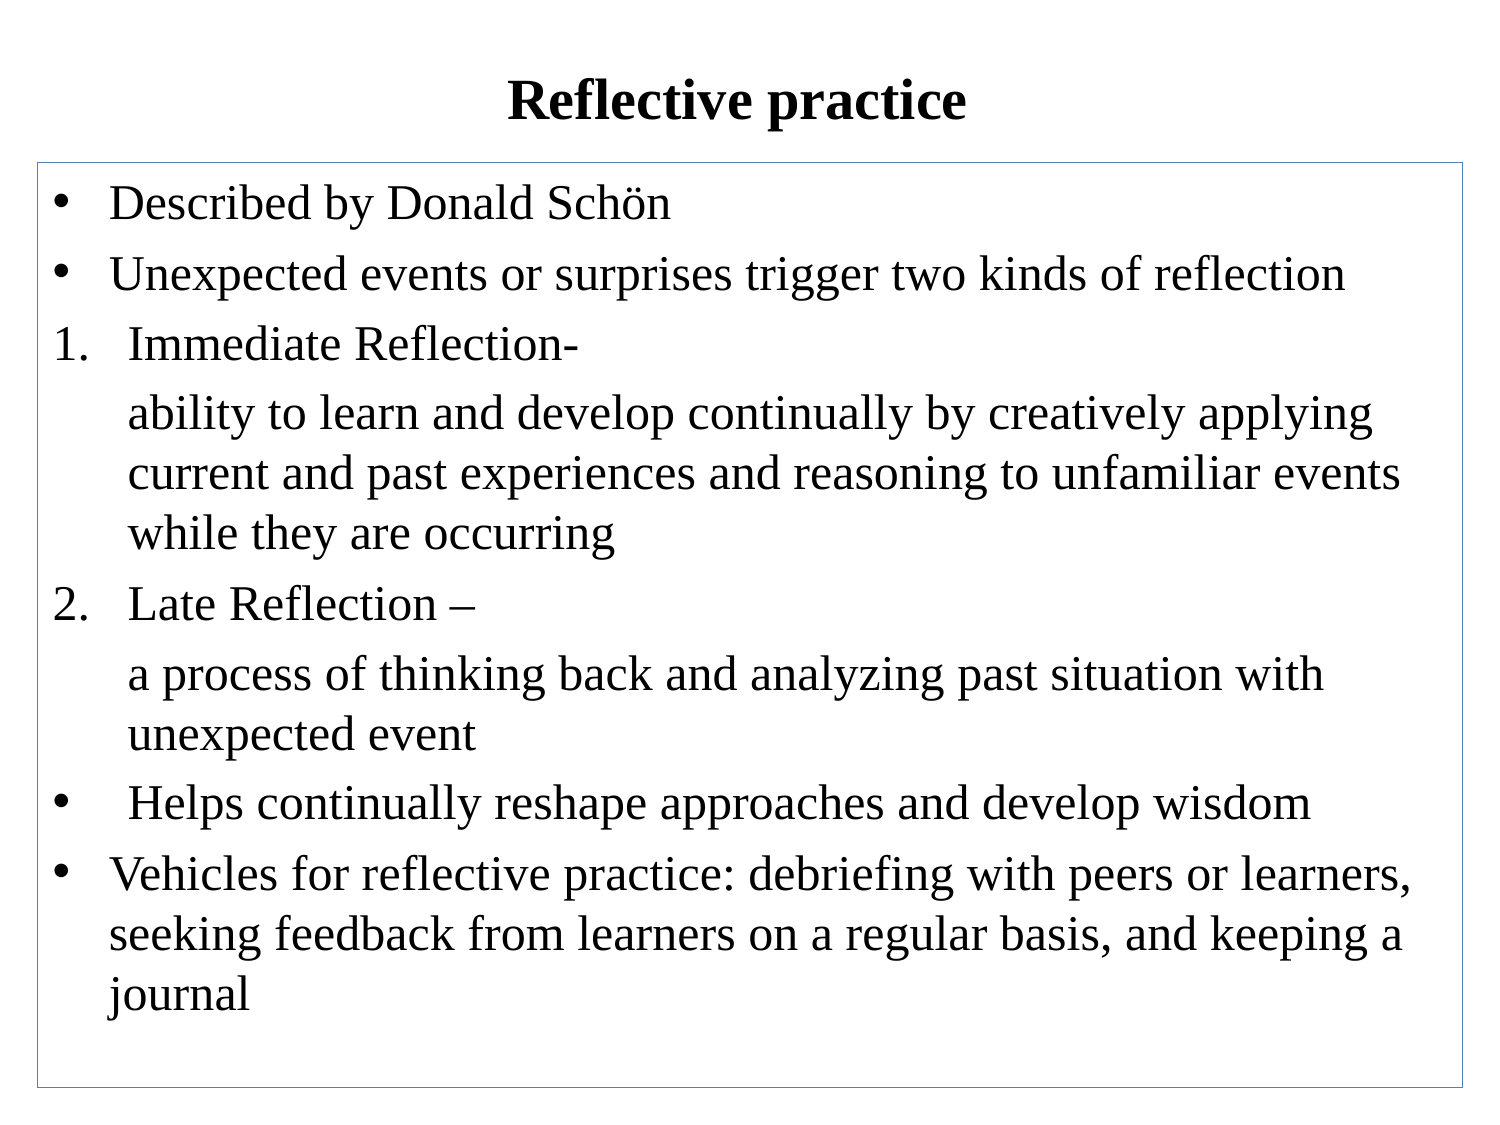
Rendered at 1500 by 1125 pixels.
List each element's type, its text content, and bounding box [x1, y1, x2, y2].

title Reflective practice [62, 37, 1413, 155]
list Described by Donald Schön Unexpected events or surprises trigger two kinds of reflection Immediate Reflection- ability to learn and develop continually by creatively applying current and past experiences and reasoning to unfamiliar events while they are occurring Late Reflection – a process of thinking back and analyzing past situation with unexpected event Helps continually reshape approaches and develop wisdom Vehicles for reflective practice: debriefing with peers or learners, seeking feedback from learners on a regular basis, and keeping a journal [37, 162, 1463, 1088]
